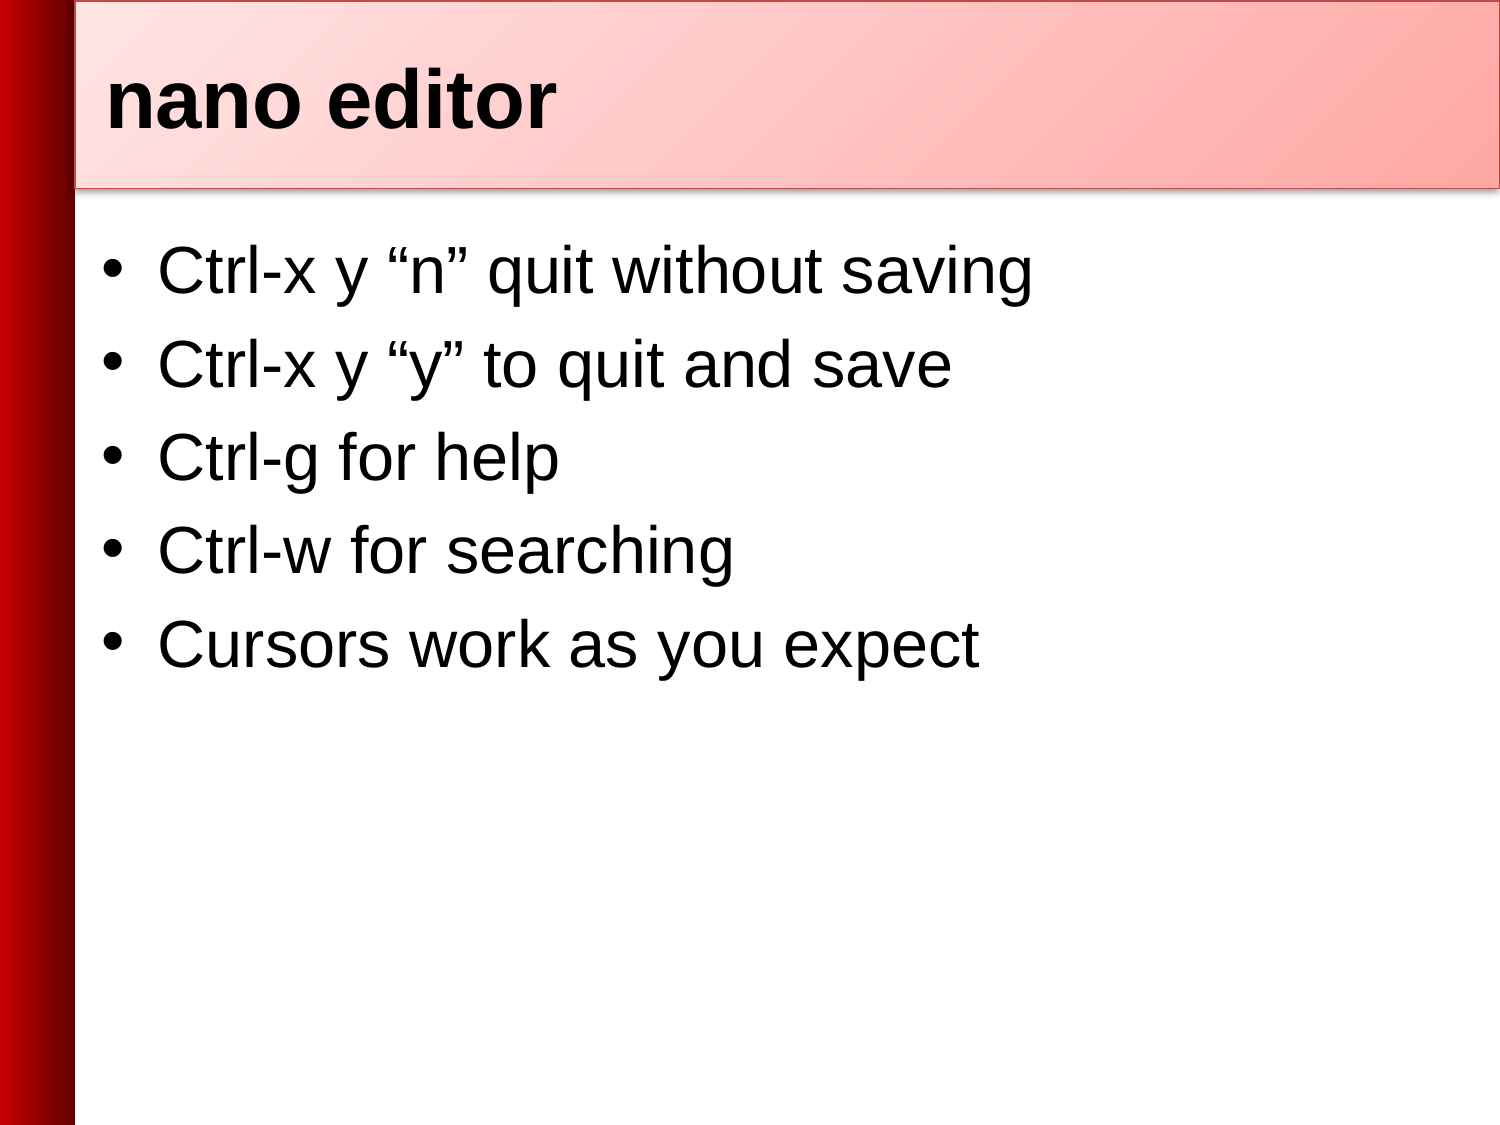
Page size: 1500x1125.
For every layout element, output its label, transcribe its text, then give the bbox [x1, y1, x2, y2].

title nano editor [74, 0, 1500, 189]
list Ctrl-x y “n” quit without saving Ctrl-x y “y” to quit and save Ctrl-g for help Ctrl-w for searching Cursors work as you expect [86, 219, 1470, 1116]
